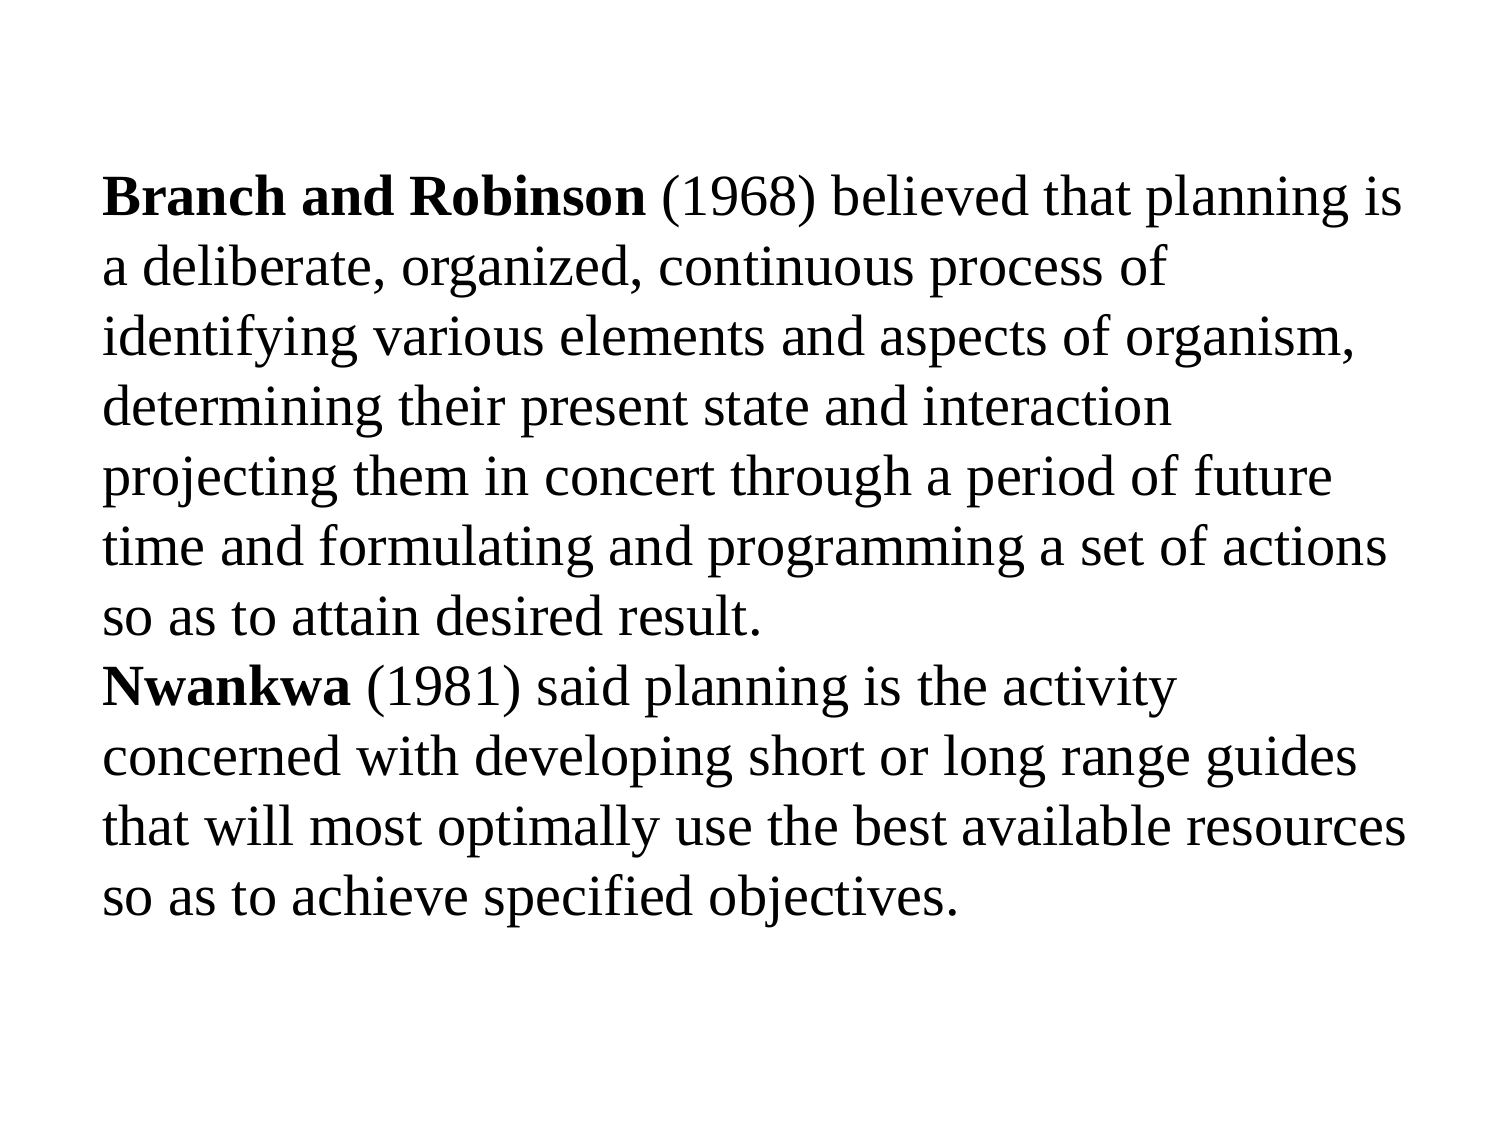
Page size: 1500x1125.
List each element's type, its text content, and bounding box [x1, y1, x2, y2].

text_box Branch and Robinson (1968) believed that planning is a deliberate, organized, continuous process of identifying various elements and aspects of organism, determining their present state and interaction projecting them in concert through a period of future time and formulating and programming a set of actions so as to attain desired result. Nwankwa (1981) said planning is the activity concerned with developing short or long range guides that will most optimally use the best available resources so as to achieve specified objectives. [87, 149, 1425, 935]
